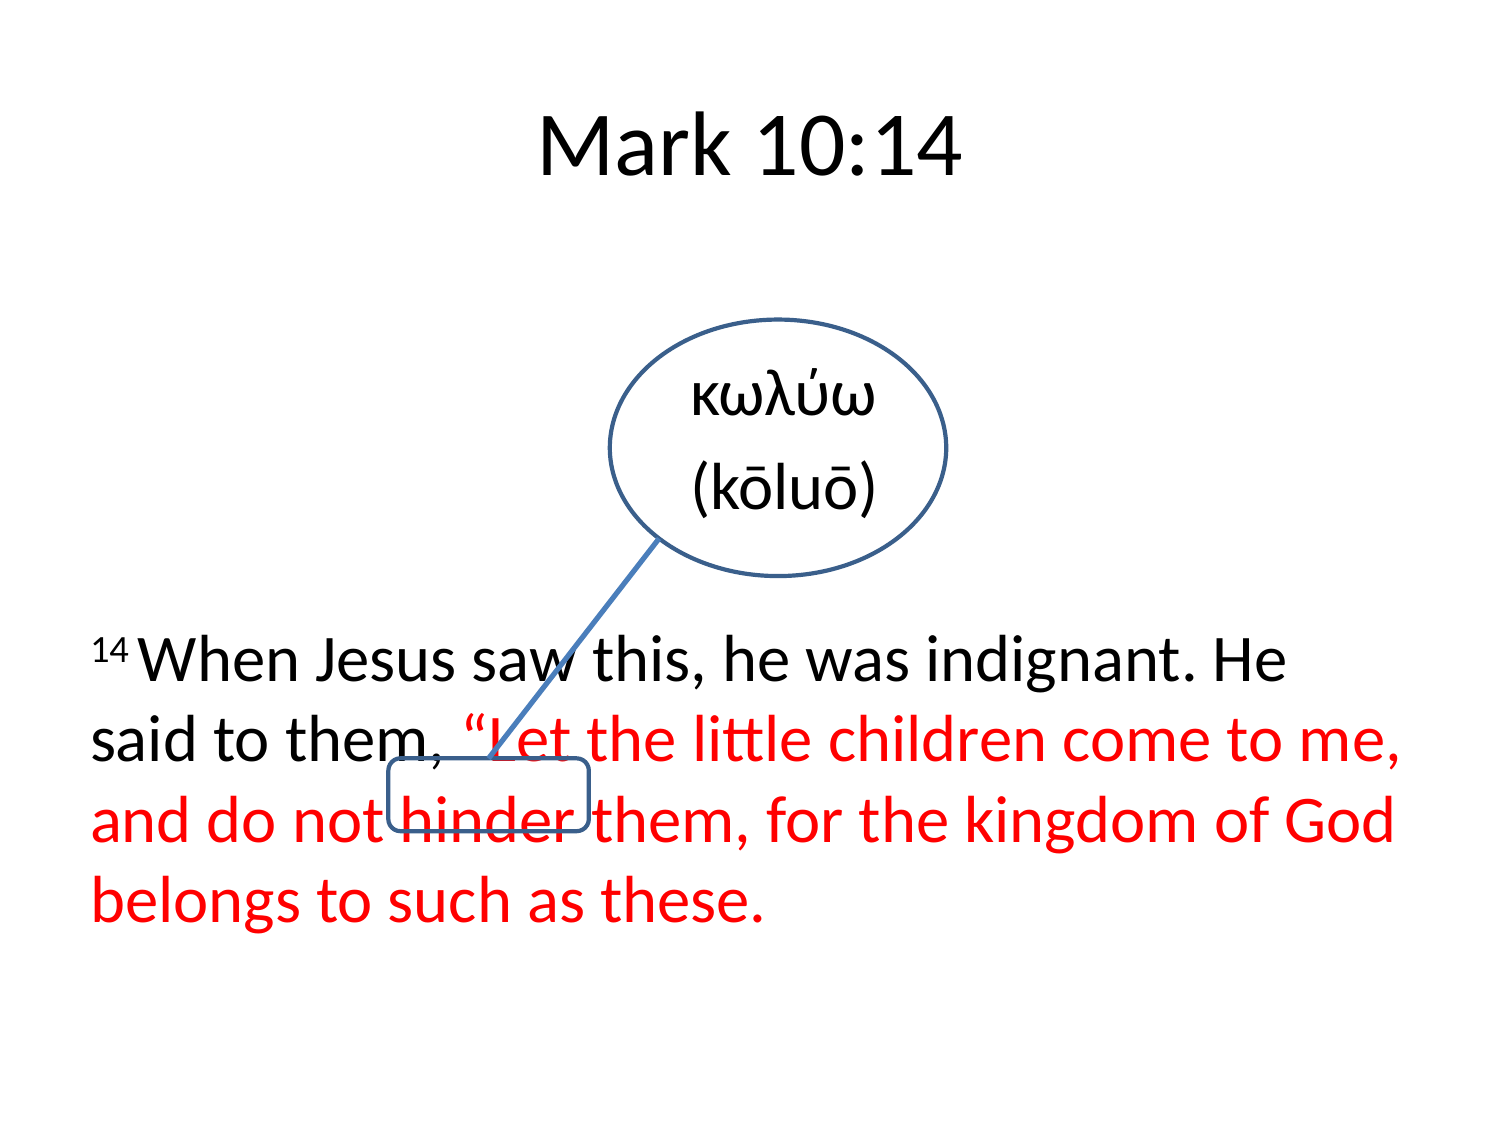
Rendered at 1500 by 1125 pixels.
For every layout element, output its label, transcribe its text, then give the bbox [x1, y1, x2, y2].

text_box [488, 538, 660, 759]
list κωλύω (kōluō) 14 When Jesus saw this, he was indignant. He said to them, “Let the little children come to me, and do not hinder them, for the kingdom of God belongs to such as these. [75, 262, 1425, 1005]
text_box [386, 756, 591, 834]
text_box [607, 317, 949, 579]
title Mark 10:14 [75, 45, 1425, 233]
